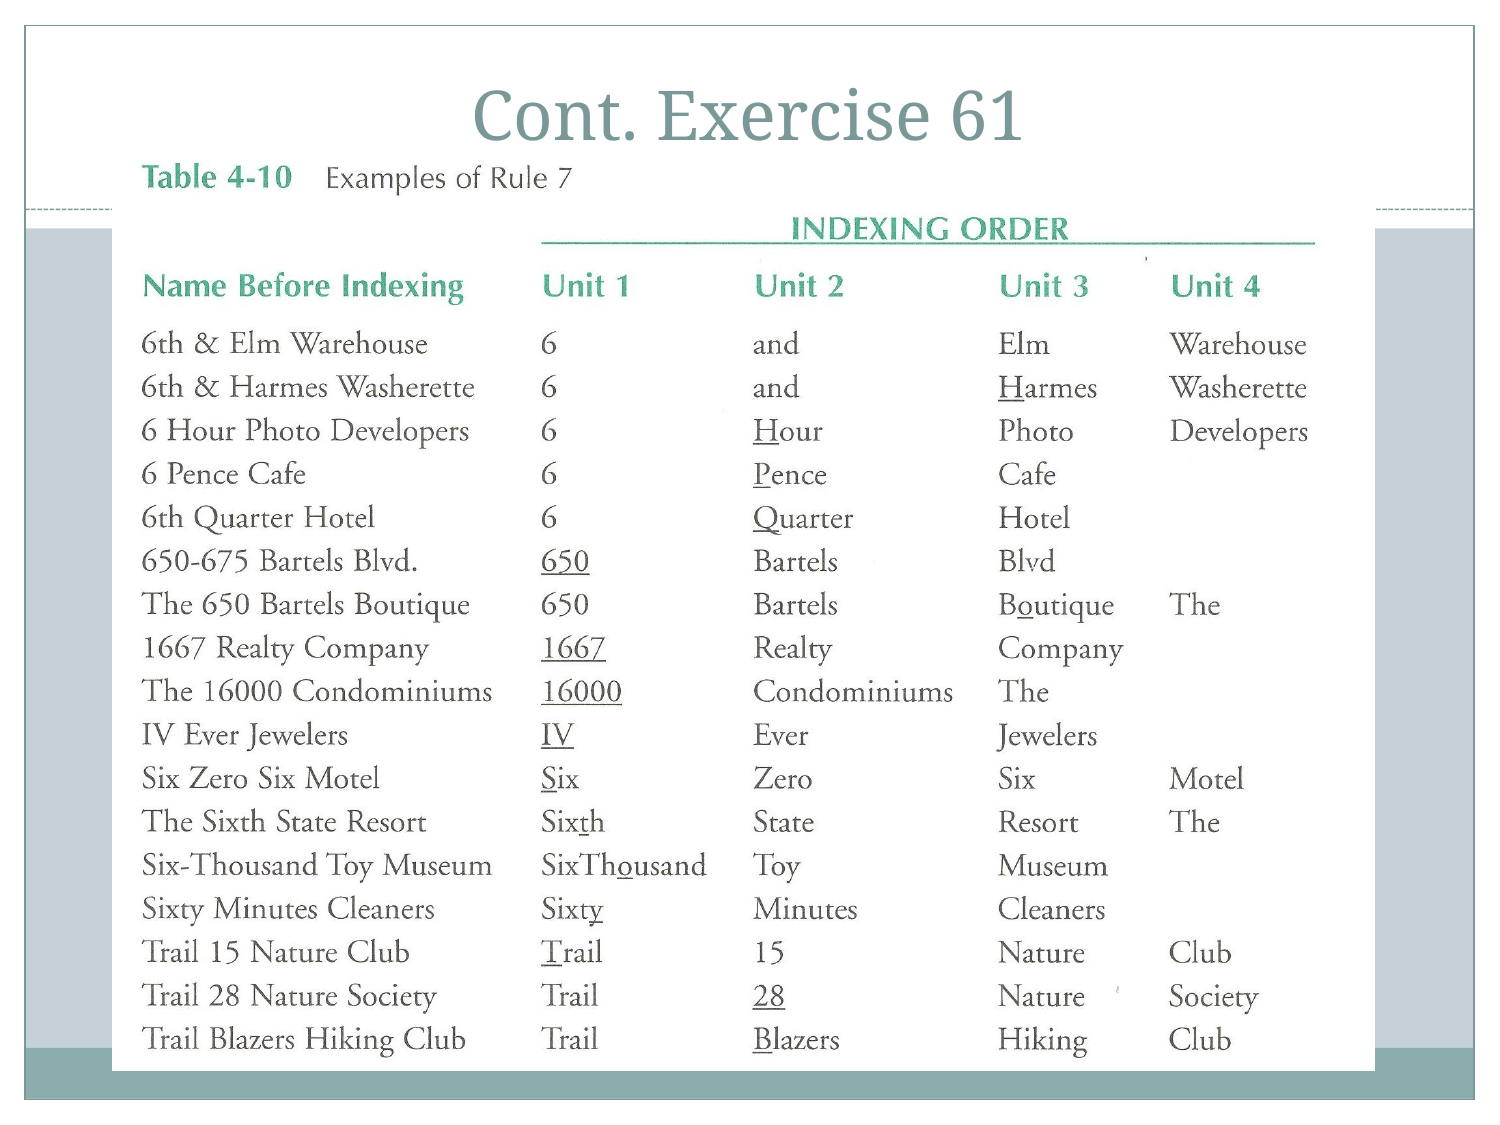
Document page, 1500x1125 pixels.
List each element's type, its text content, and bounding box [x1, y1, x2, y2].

title Cont. Exercise 61 [49, 37, 1450, 162]
picture [112, 149, 1376, 1072]
